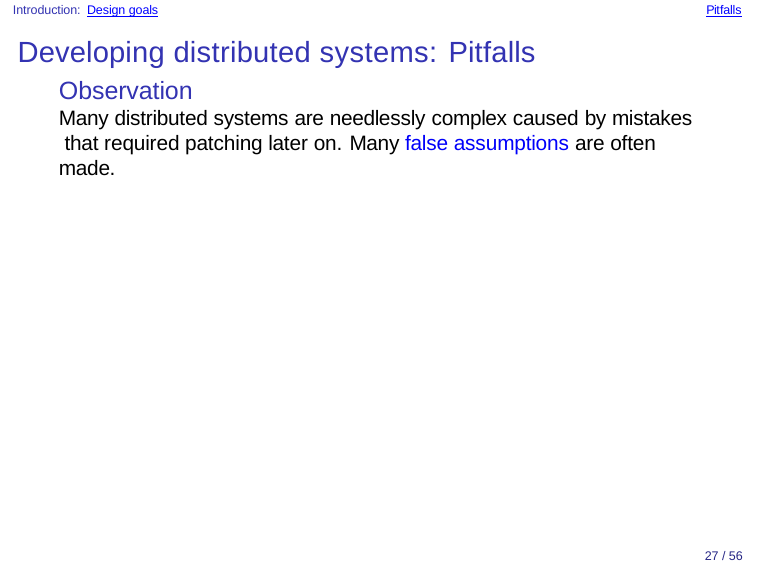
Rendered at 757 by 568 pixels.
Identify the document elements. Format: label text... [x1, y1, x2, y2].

text_box 27 / 56 [702, 546, 745, 563]
text_box Developing distributed systems: Pitfalls Observation Many distributed systems are needlessly complex caused by mistakes that required patching later on. Many false assumptions are often made. [15, 23, 699, 180]
text_box Introduction: Design goals [10, 0, 163, 18]
text_box Pitfalls [704, 0, 745, 18]
